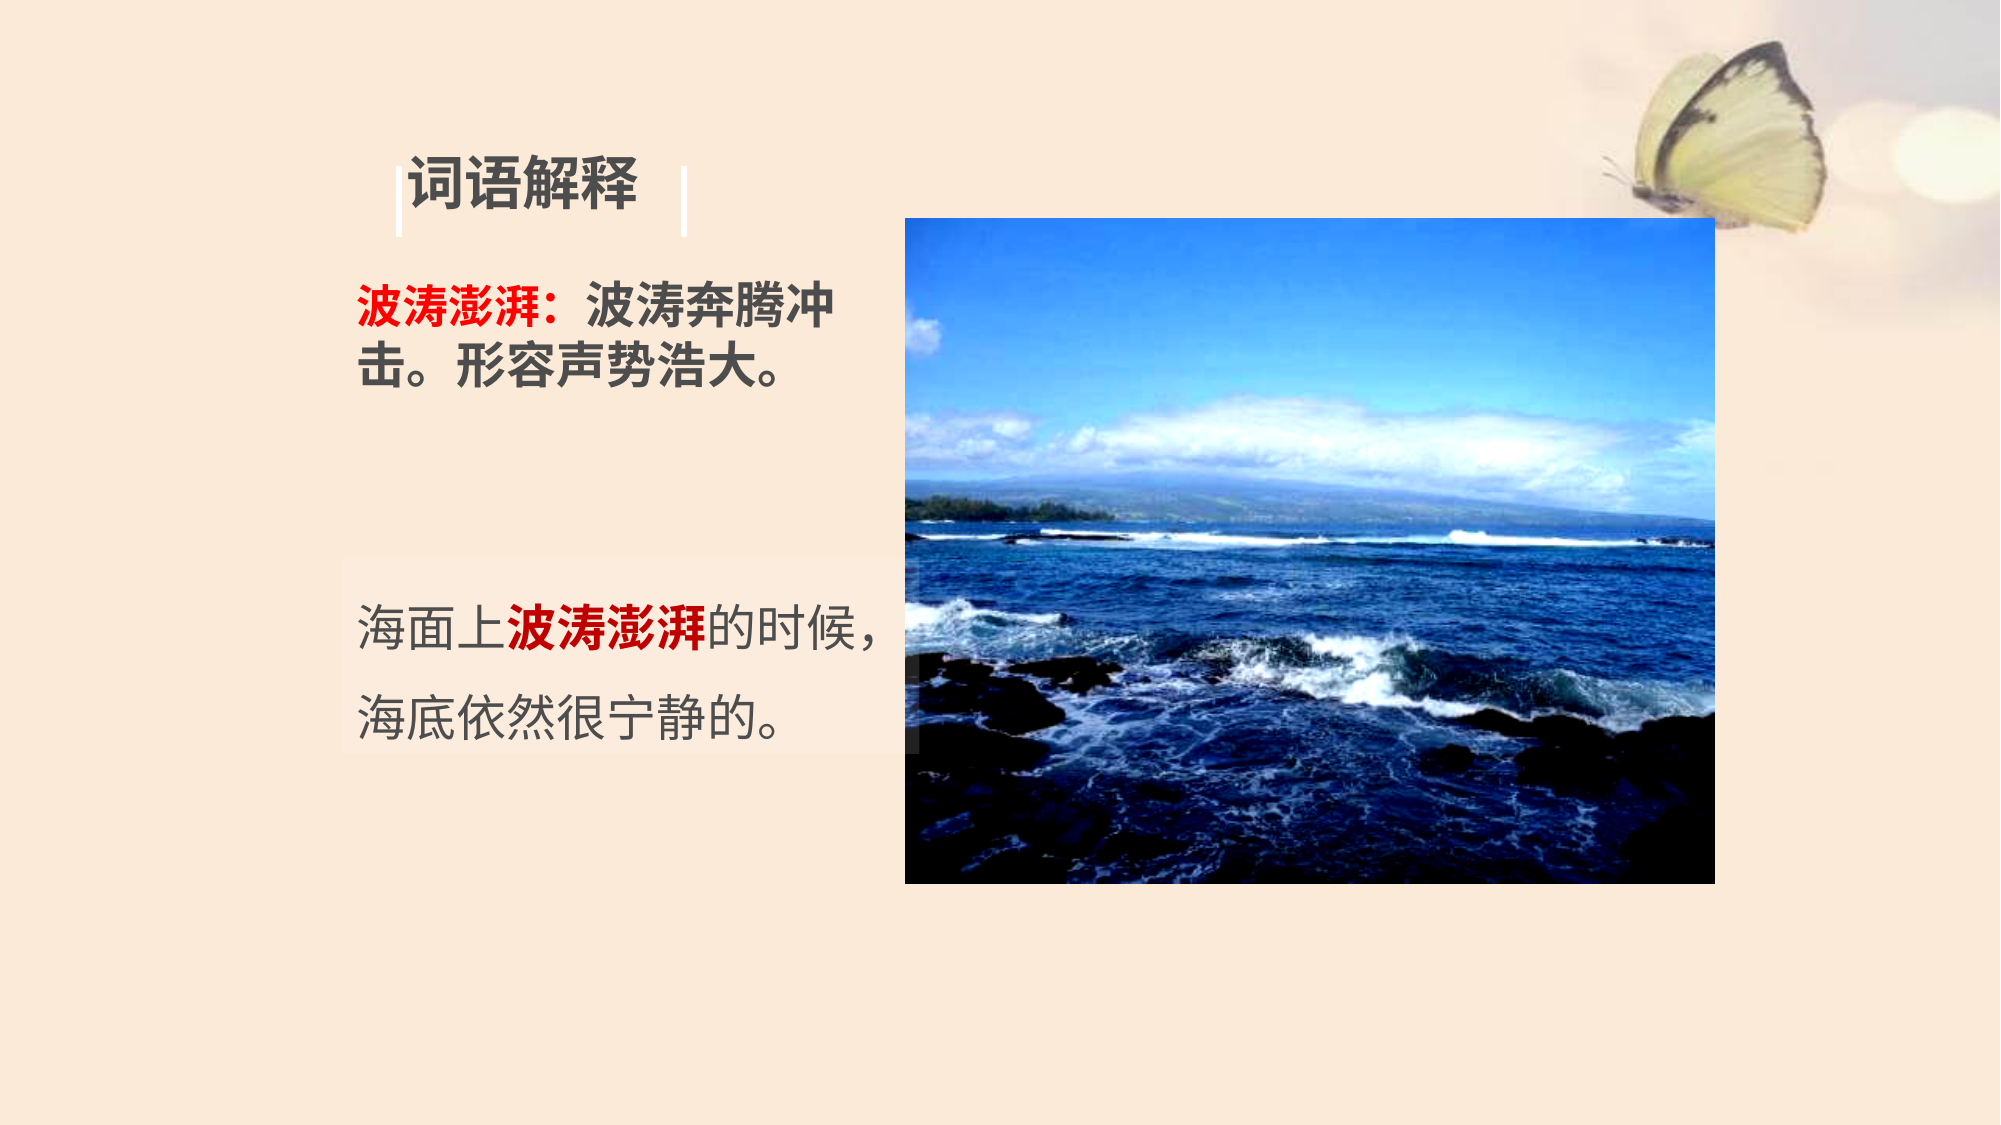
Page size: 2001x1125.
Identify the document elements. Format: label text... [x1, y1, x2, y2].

text_box 波涛澎湃：波涛奔腾冲击。形容声势浩大。 [342, 265, 859, 401]
text_box 海面上波涛澎湃的时候，海底依然很宁静的。 [342, 559, 900, 754]
text_box [679, 164, 689, 239]
picture [0, 0, 2000, 1125]
text_box 词语解释 [394, 140, 714, 222]
text_box [394, 164, 404, 239]
